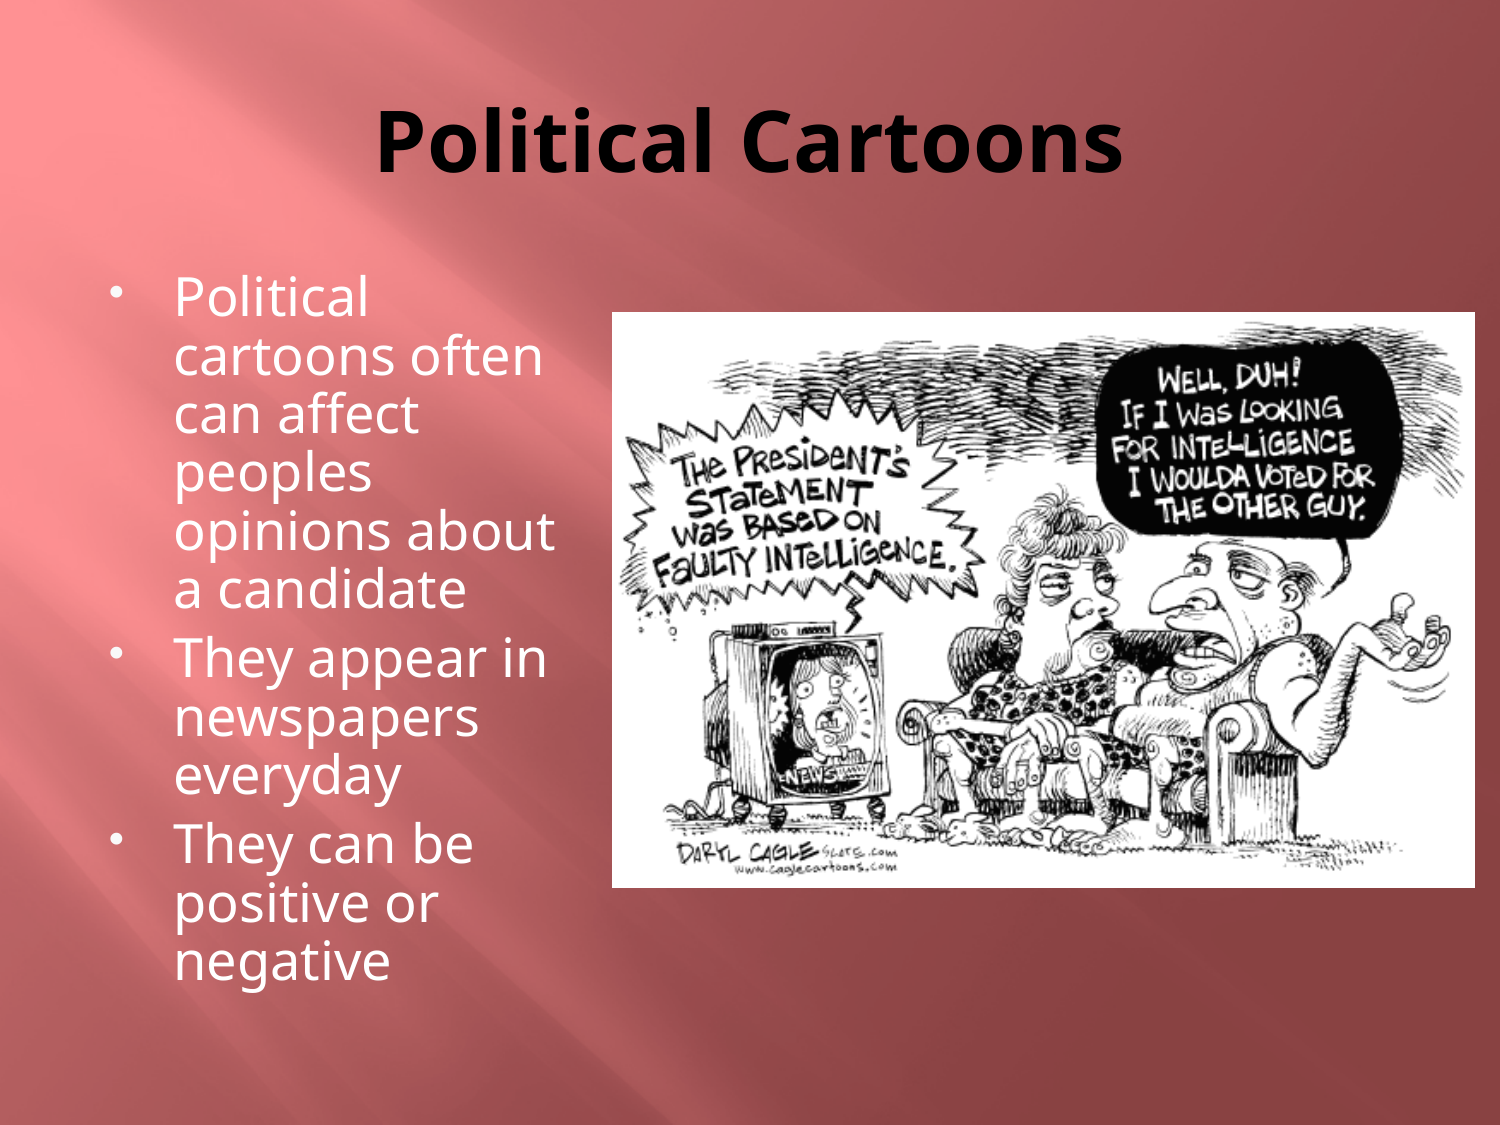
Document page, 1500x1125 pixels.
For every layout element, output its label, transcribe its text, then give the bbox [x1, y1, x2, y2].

list Political cartoons often can affect peoples opinions about a candidate They appear in newspapers everyday They can be positive or negative [75, 262, 613, 1005]
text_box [612, 312, 1476, 888]
title Political Cartoons [75, 45, 1425, 233]
